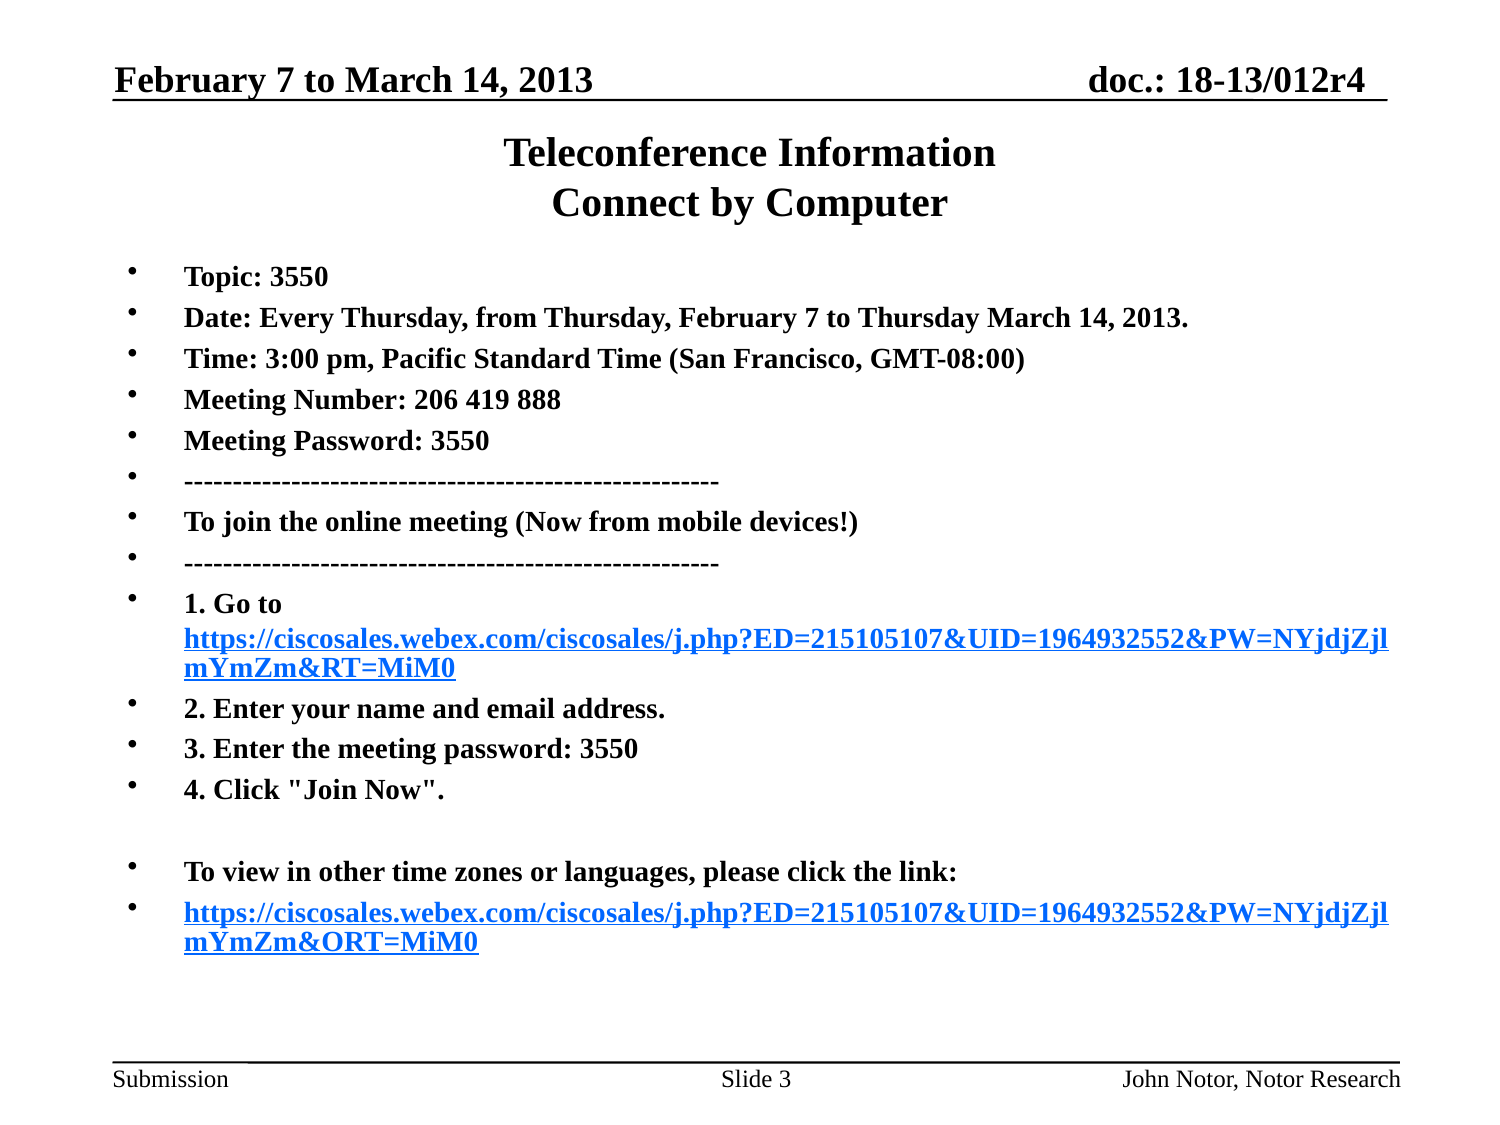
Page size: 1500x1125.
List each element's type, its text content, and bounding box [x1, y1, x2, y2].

footer John Notor, Notor Research [1087, 1062, 1402, 1094]
list Topic: 3550 Date: Every Thursday, from Thursday, February 7 to Thursday March 14, 2013. Time: 3:00 pm, Pacific Standard Time (San Francisco, GMT-08:00) Meeting Number: 206 419 888 Meeting Password: 3550 ------------------------------------------------------- To join the online meeting (Now from mobile devices!) ------------------------------------------------------- 1. Go to https://ciscosales.webex.com/ciscosales/j.php?ED=215105107&UID=1964932552&PW=NYjdjZjlmYmZm&RT=MiM0 2. Enter your name and email address. 3. Enter the meeting password: 3550 4. Click "Join Now". To view in other time zones or languages, please click the link: https://ciscosales.webex.com/ciscosales/j.php?ED=215105107&UID=1964932552&PW=NYjdjZjlmYmZm&ORT=MiM0 [112, 249, 1426, 1001]
title Teleconference Information Connect by Computer [112, 112, 1388, 238]
slide_number Slide 3 [712, 1061, 800, 1093]
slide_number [114, 54, 649, 101]
